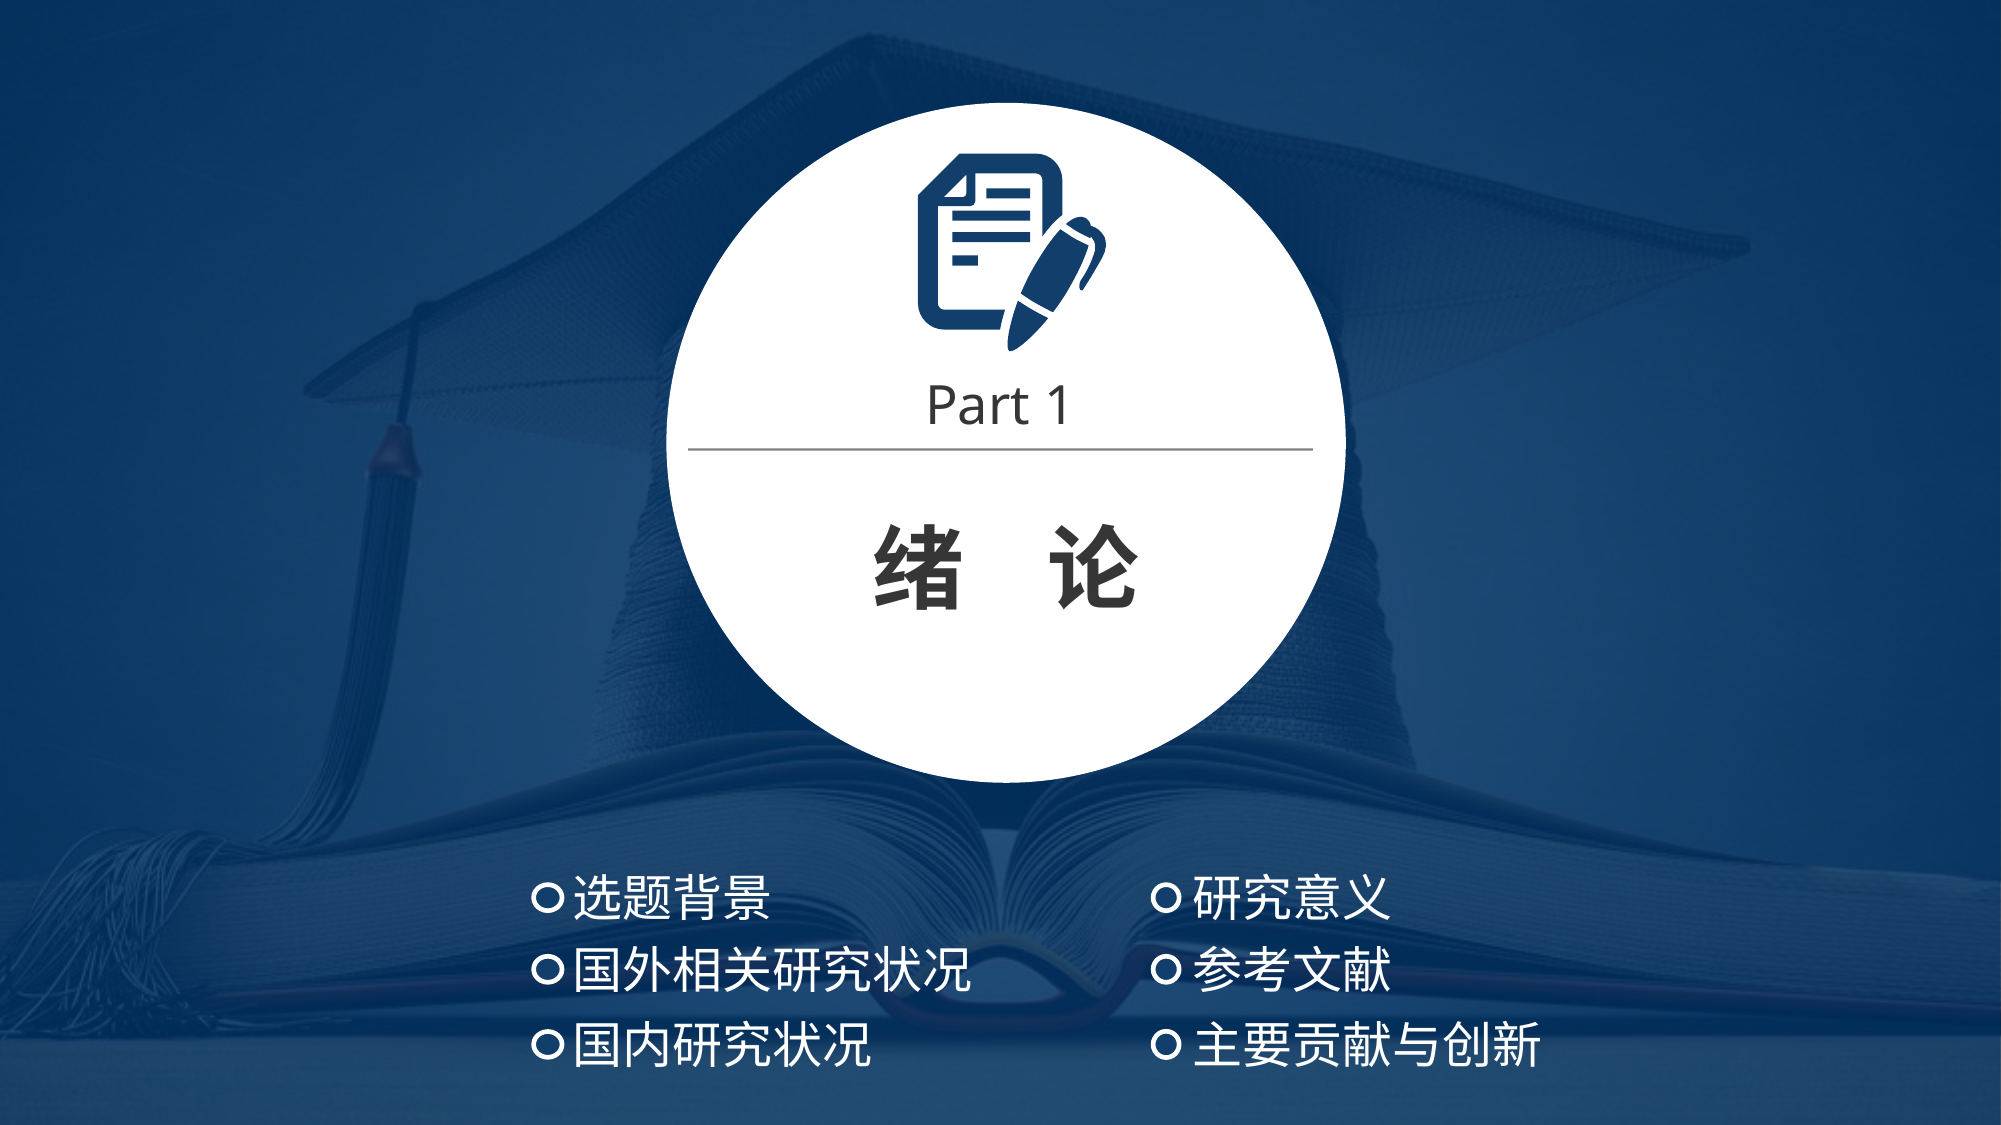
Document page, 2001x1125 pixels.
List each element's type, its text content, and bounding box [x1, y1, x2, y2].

text_box Part 1 [925, 369, 1076, 436]
text_box [1153, 956, 1177, 983]
text_box [533, 1031, 558, 1058]
text_box [1065, 216, 1106, 291]
text_box [1153, 1031, 1180, 1058]
text_box 研究意义 [1177, 859, 1615, 931]
text_box [1153, 884, 1177, 911]
text_box [533, 956, 558, 983]
text_box 参考文献 [1177, 931, 1615, 1006]
text_box [533, 884, 558, 911]
text_box 绪 论 [746, 503, 1266, 628]
text_box [1007, 300, 1049, 352]
text_box [666, 102, 1346, 783]
text_box [917, 153, 1063, 330]
text_box 国内研究状况 [558, 1006, 1027, 1082]
text_box 选题背景 [558, 859, 1027, 931]
text_box [1020, 229, 1089, 313]
text_box 主要贡献与创新 [1177, 1006, 1615, 1082]
text_box 国外相关研究状况 [558, 931, 1027, 1006]
